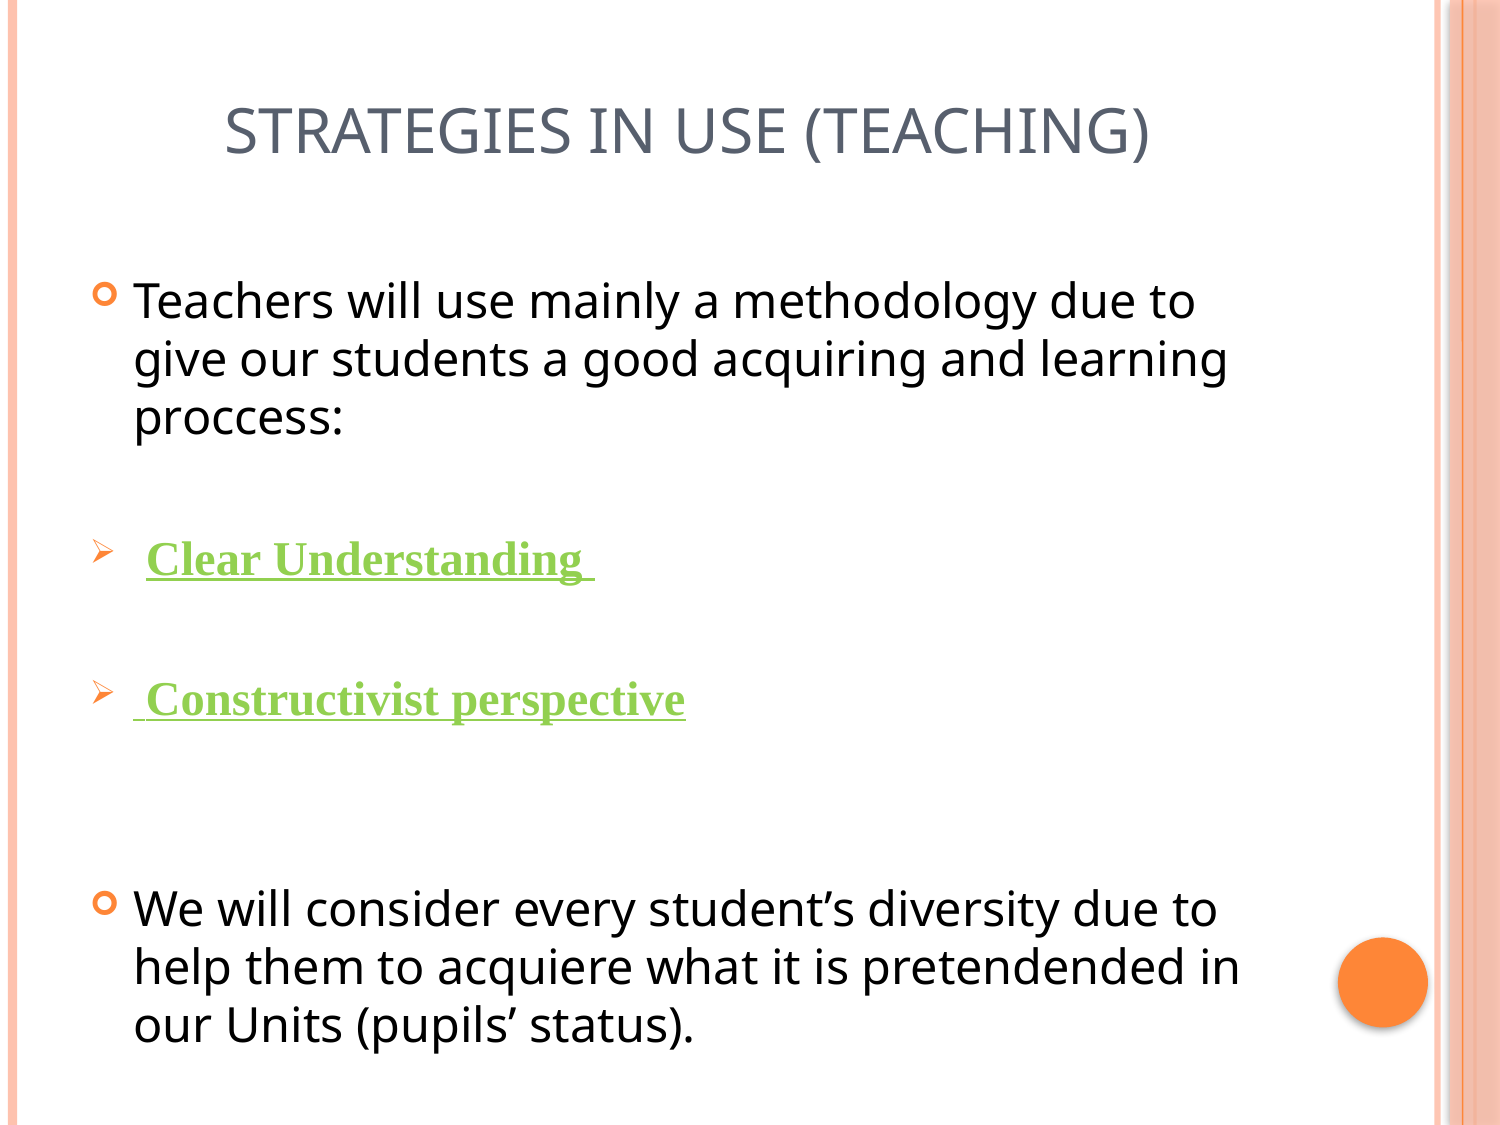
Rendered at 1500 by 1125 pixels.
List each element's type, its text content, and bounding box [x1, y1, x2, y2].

list Teachers will use mainly a methodology due to give our students a good acquiring and learning proccess: Clear Understanding Constructivist perspective We will consider every student’s diversity due to help them to acquiere what it is pretendended in our Units (pupils’ status). [75, 262, 1300, 1062]
title STRATEGIES IN USE (teaching) [75, 54, 1300, 174]
